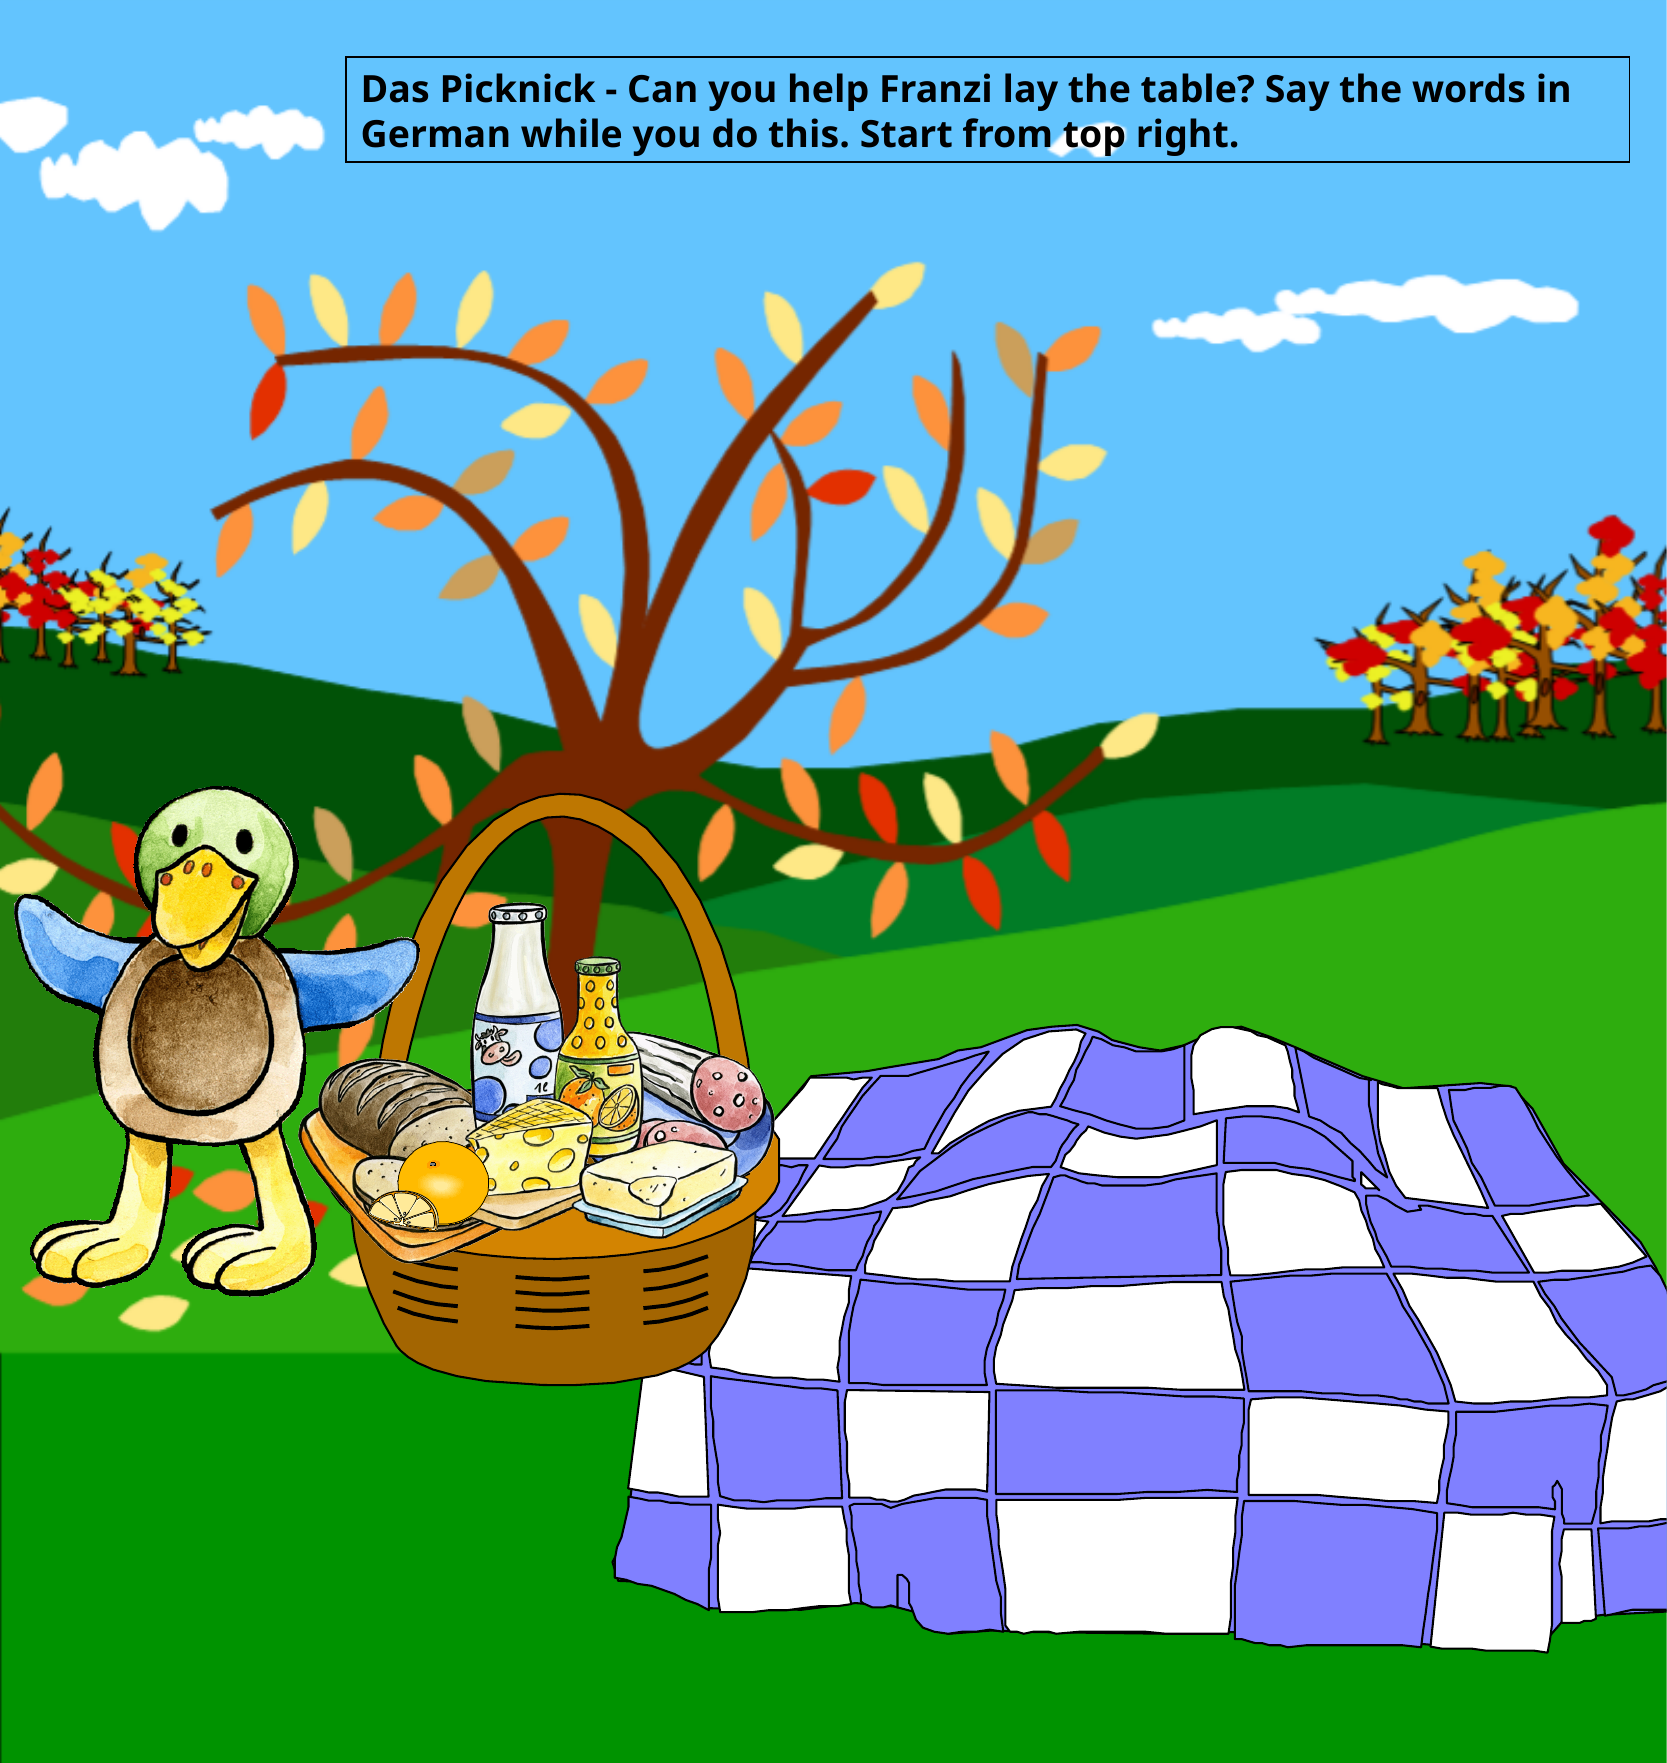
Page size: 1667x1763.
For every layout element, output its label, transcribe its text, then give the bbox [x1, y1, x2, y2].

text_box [326, 1195, 780, 1386]
text_box Das Picknick - Can you help Franzi lay the table? Say the words in German while you do this. Start from top right. [345, 57, 1630, 162]
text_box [612, 1024, 1667, 1654]
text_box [426, 793, 780, 1056]
picture [0, 0, 1667, 1763]
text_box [367, 1141, 489, 1231]
